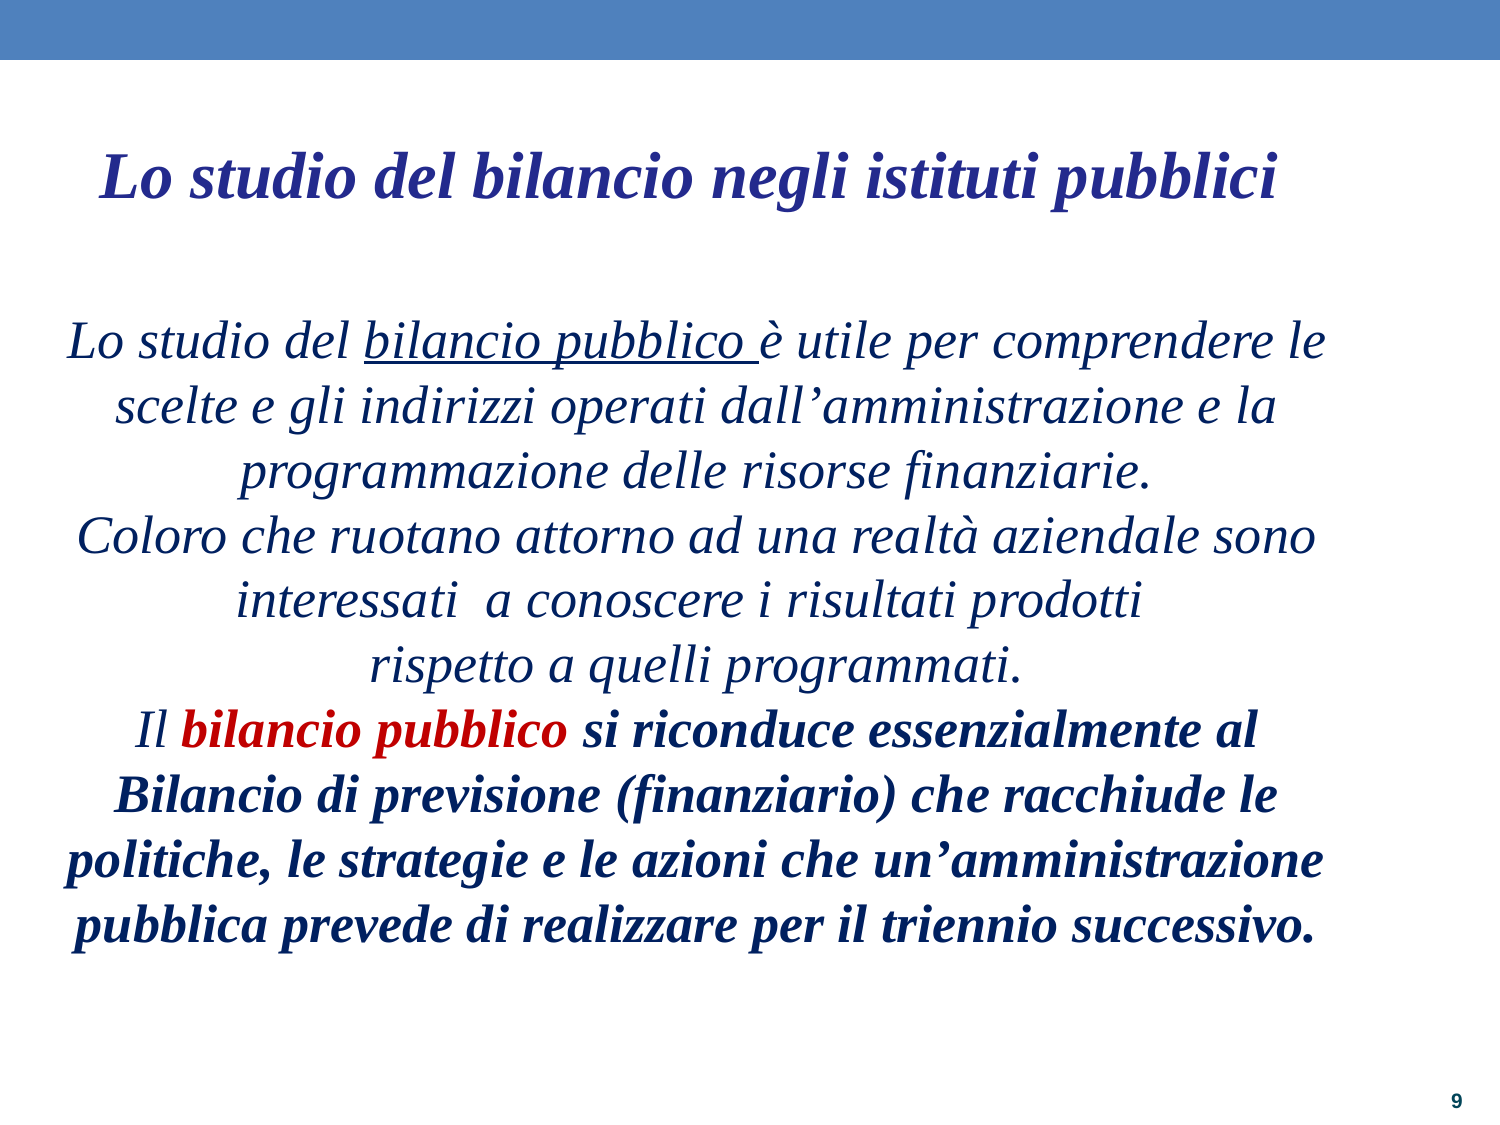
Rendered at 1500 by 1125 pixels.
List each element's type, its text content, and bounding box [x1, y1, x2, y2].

text_box Lo studio del bilancio negli istituti pubblici [92, 54, 1327, 231]
slide_number 9 [1337, 1053, 1463, 1114]
text_box Lo studio del bilancio pubblico è utile per comprendere le scelte e gli indirizzi operati dall’amministrazione e la programmazione delle risorse finanziarie. Coloro che ruotano attorno ad una realtà aziendale sono interessati a conoscere i risultati prodotti rispetto a quelli programmati. Il bilancio pubblico si riconduce essenzialmente al Bilancio di previsione (finanziario) che racchiude le politiche, le strategie e le azioni che un’amministrazione pubblica prevede di realizzare per il triennio successivo. [18, 231, 1376, 961]
